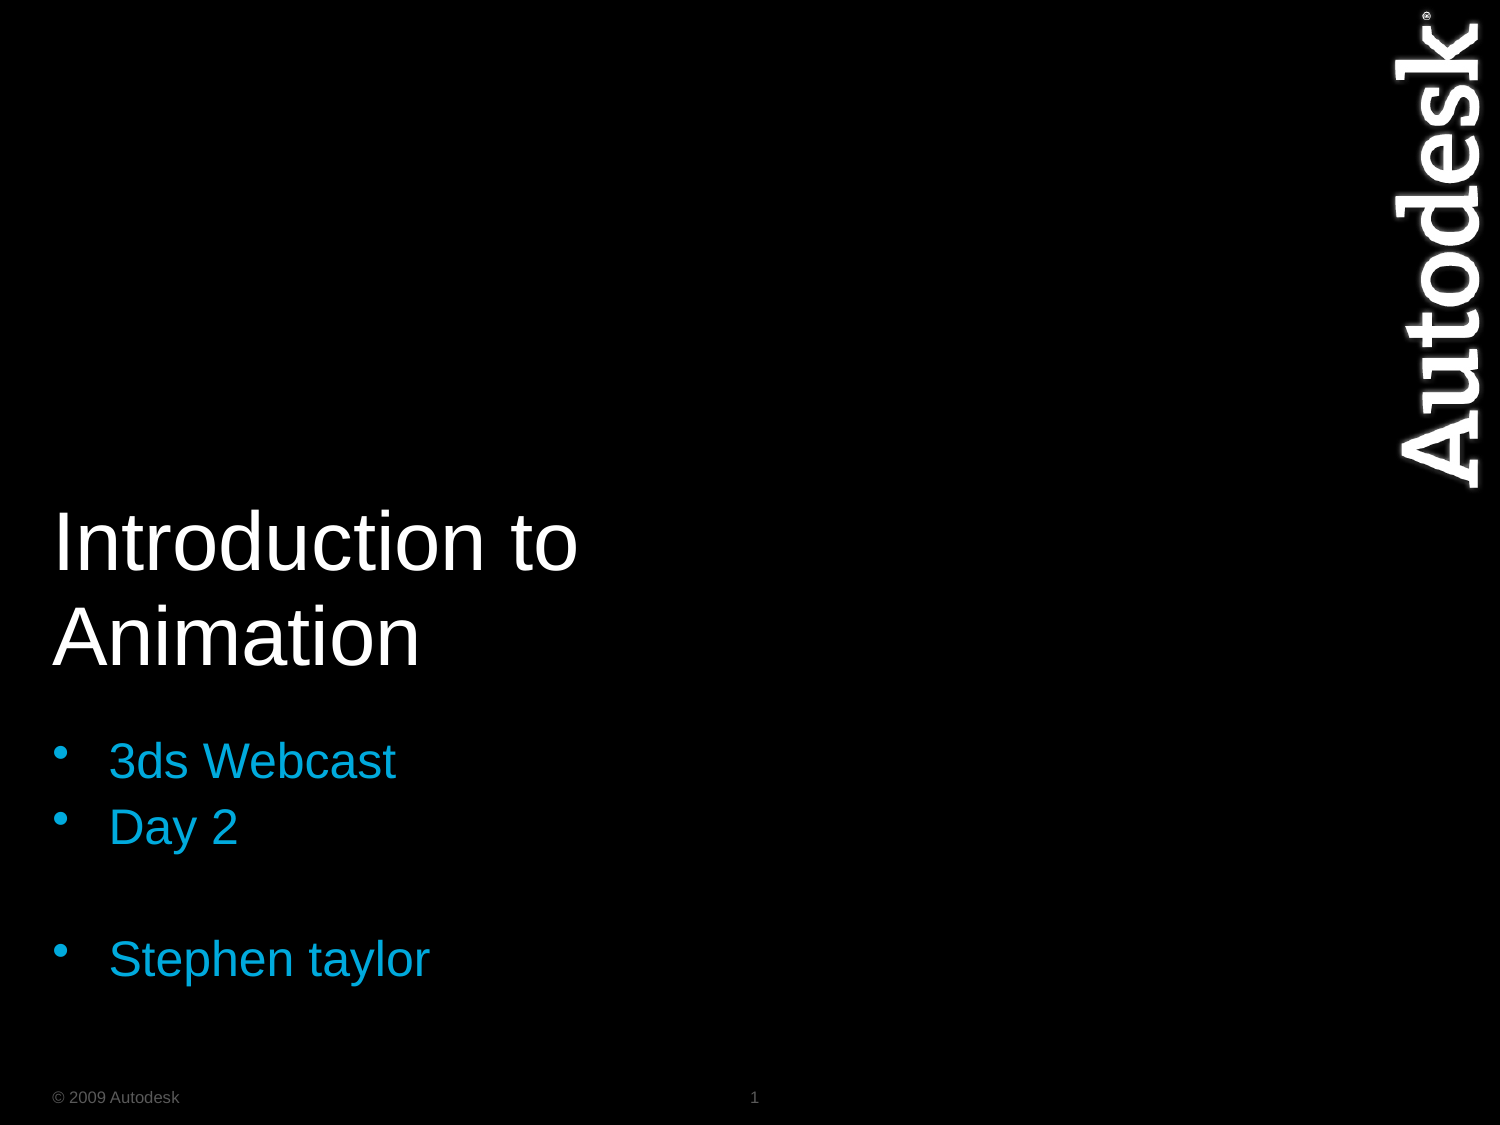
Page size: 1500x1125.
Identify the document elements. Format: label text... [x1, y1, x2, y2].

subtitle 3ds Webcast Day 2 Stephen taylor [52, 737, 851, 876]
title Introduction to Animation [52, 494, 851, 713]
picture [975, 0, 1500, 1125]
